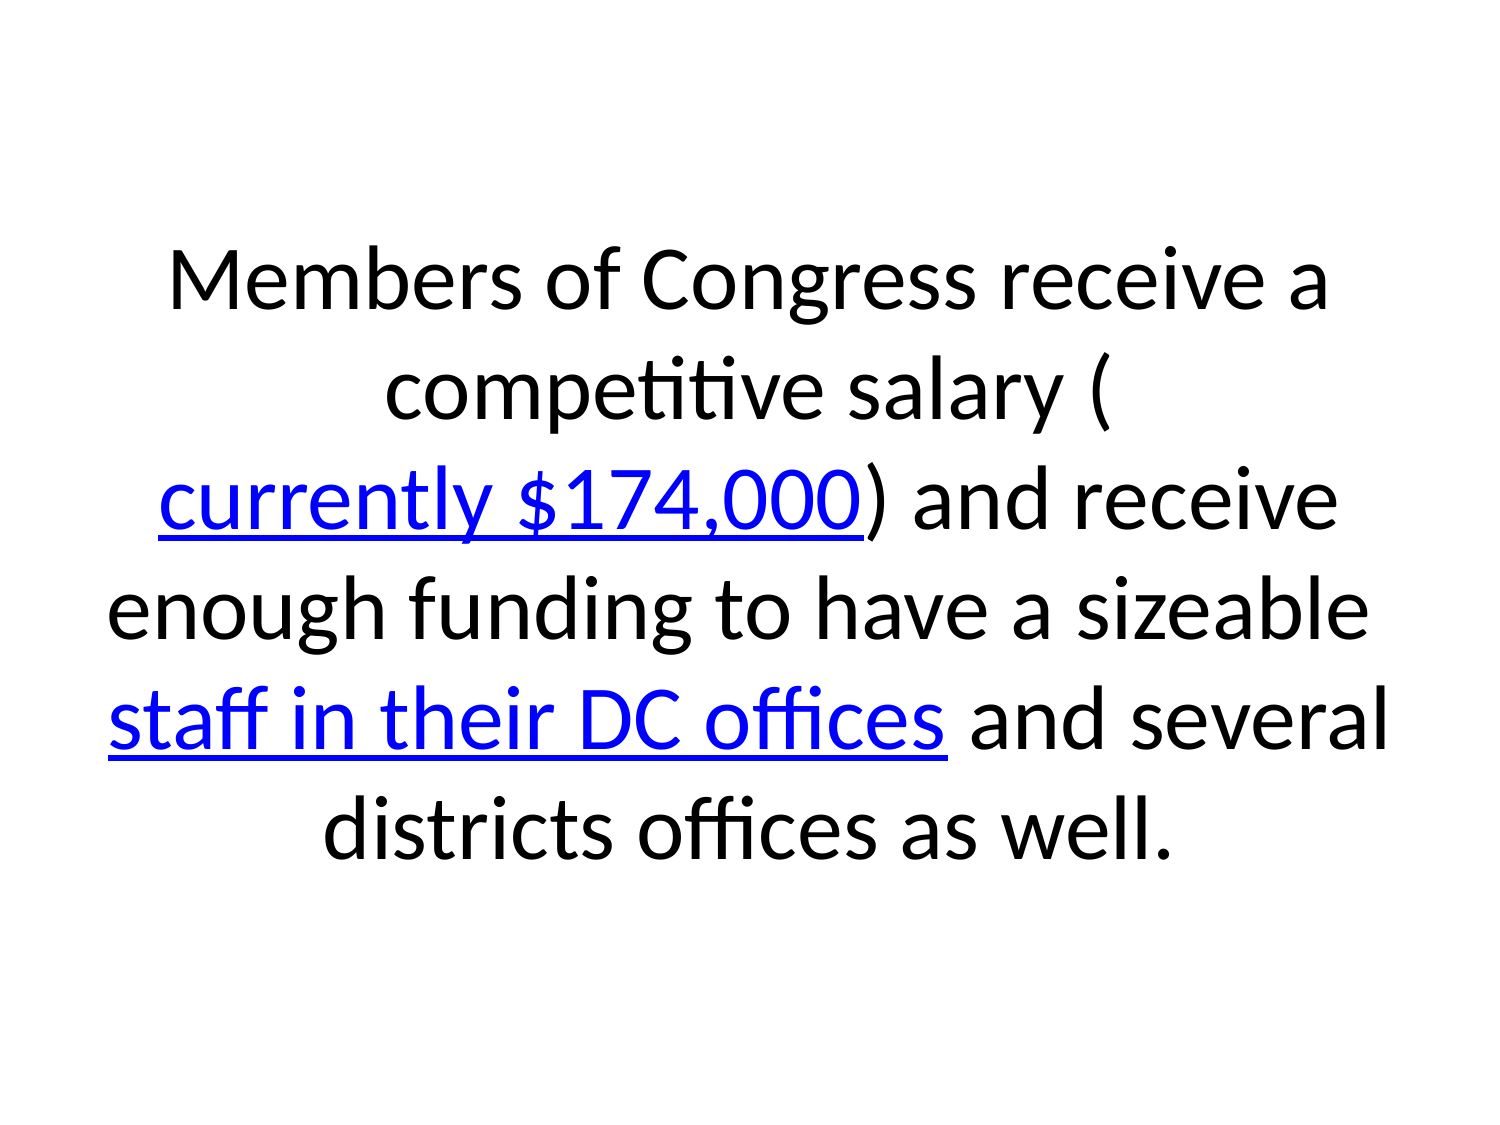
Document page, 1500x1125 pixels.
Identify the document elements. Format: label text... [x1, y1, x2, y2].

title Members of Congress receive a competitive salary (currently $174,000) and receive enough funding to have a sizeable staff in their DC offices and several districts offices as well. [74, 44, 1426, 1051]
